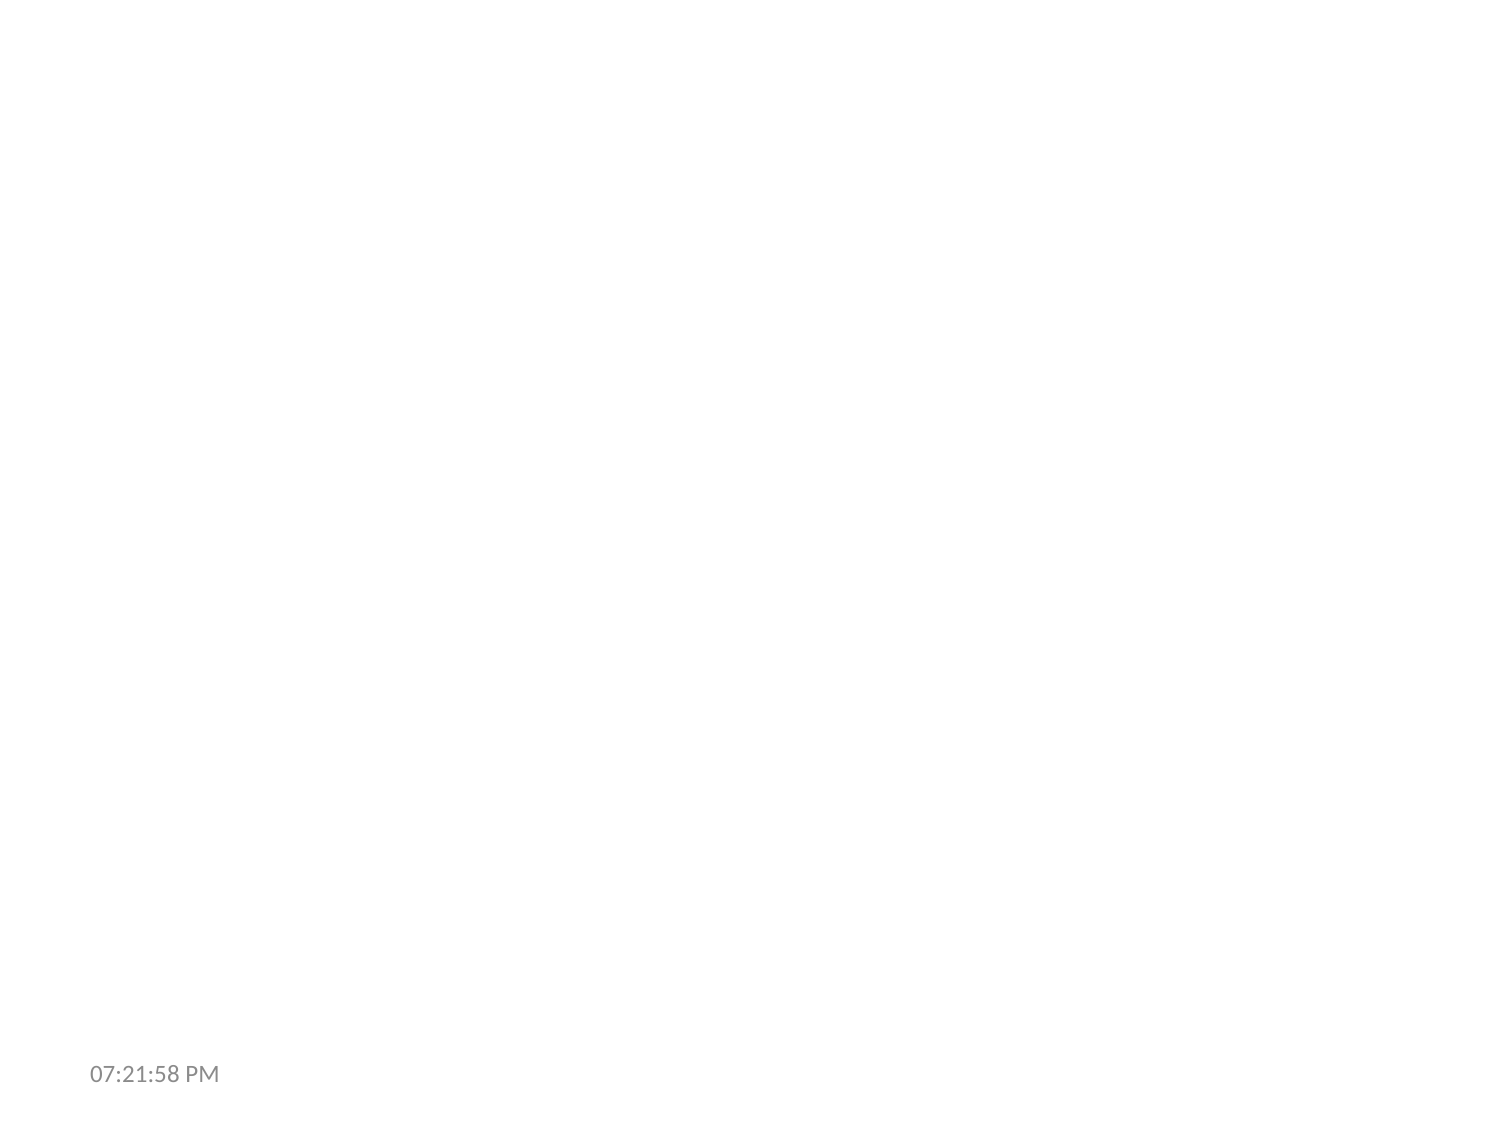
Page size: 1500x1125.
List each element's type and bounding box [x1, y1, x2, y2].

slide_number [75, 1042, 425, 1103]
